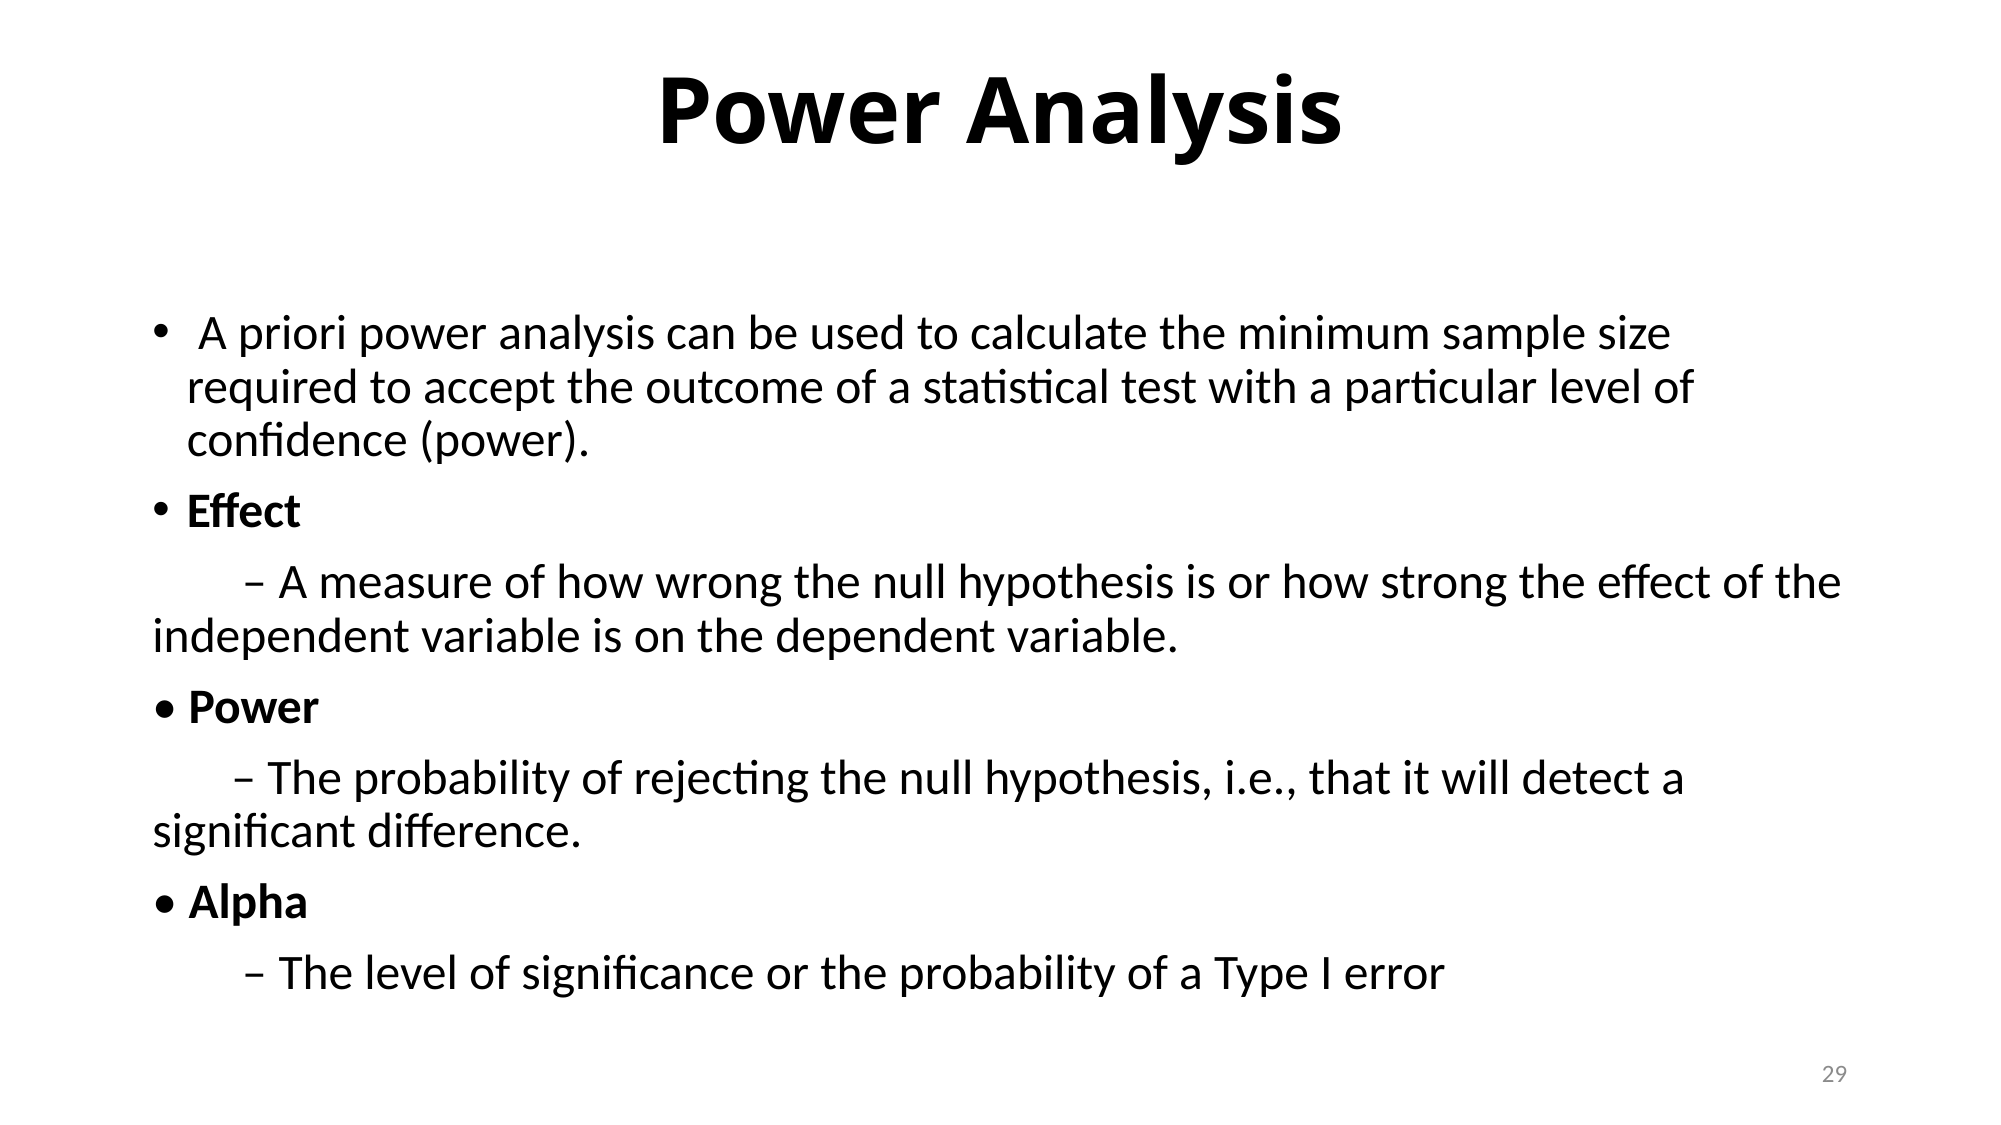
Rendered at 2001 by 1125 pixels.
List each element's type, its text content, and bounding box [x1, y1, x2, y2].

title Power Analysis [137, 59, 1863, 278]
list A priori power analysis can be used to calculate the minimum sample size required to accept the outcome of a statistical test with a particular level of confidence (power). Effect – A measure of how wrong the null hypothesis is or how strong the effect of the independent variable is on the dependent variable. • Power – The probability of rejecting the null hypothesis, i.e., that it will detect a significant difference. • Alpha – The level of significance or the probability of a Type I error [137, 299, 1863, 1014]
slide_number 29 [1412, 1042, 1863, 1103]
